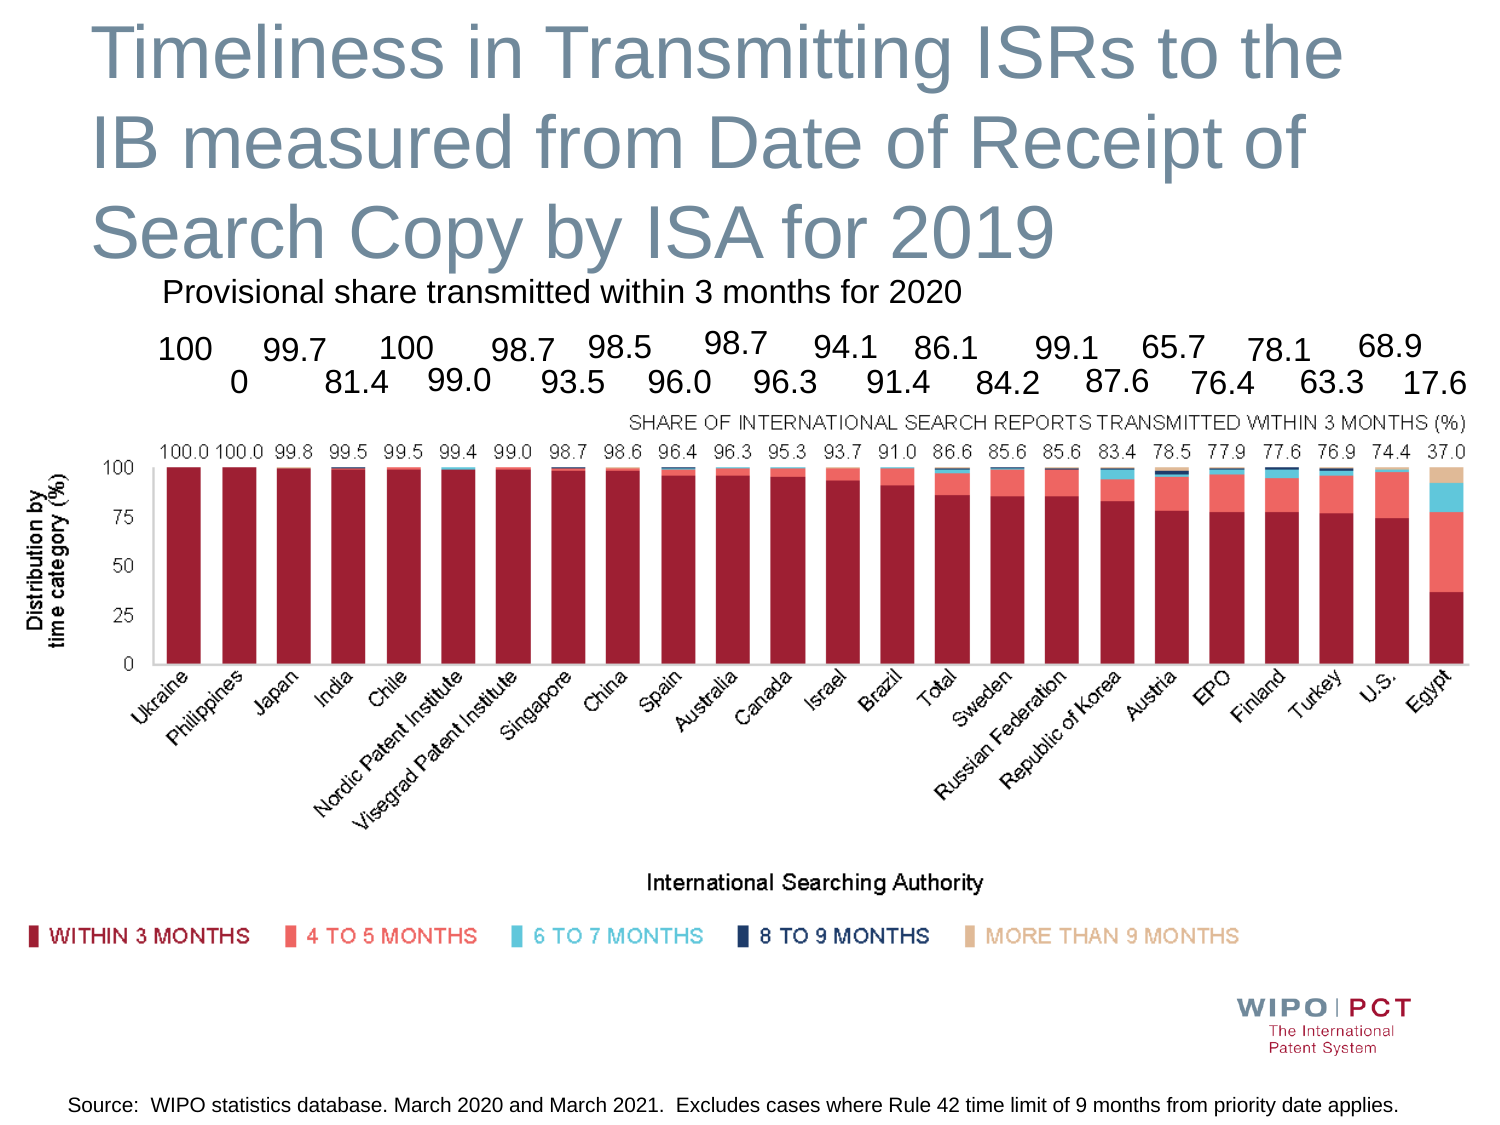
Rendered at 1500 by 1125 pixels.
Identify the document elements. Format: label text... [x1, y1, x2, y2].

picture [0, 0, 1500, 1125]
text_box Source: WIPO statistics database. March 2020 and March 2021. Excludes cases where Rule 42 time limit of 9 months from priority date applies. [53, 1084, 1438, 1125]
title Timeliness in Transmitting ISRs to the IB measured from Date of Receipt of Search Copy by ISA for 2019 [75, 45, 1425, 233]
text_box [141, 263, 1484, 410]
